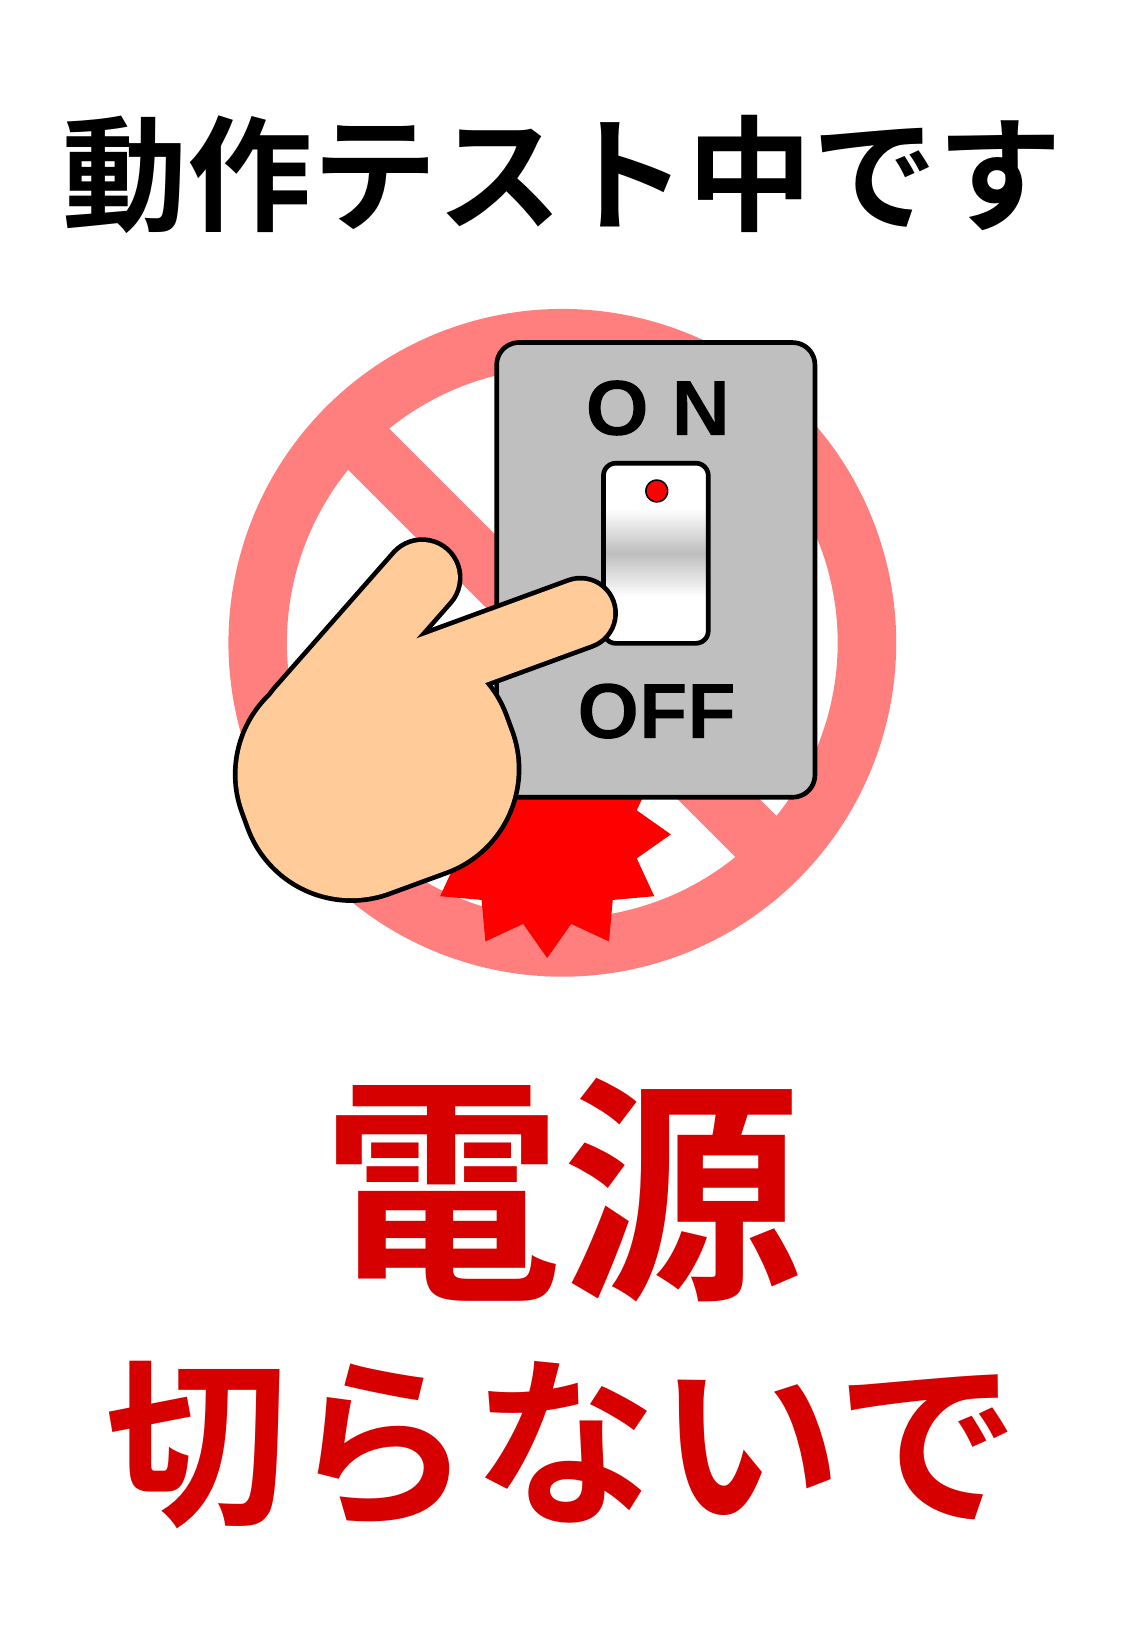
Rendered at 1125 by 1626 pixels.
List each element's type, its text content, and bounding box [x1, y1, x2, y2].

text_box 電源 切らないで [1, 1033, 1125, 1556]
text_box 動作テスト中です [0, 88, 1125, 254]
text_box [226, 308, 897, 977]
